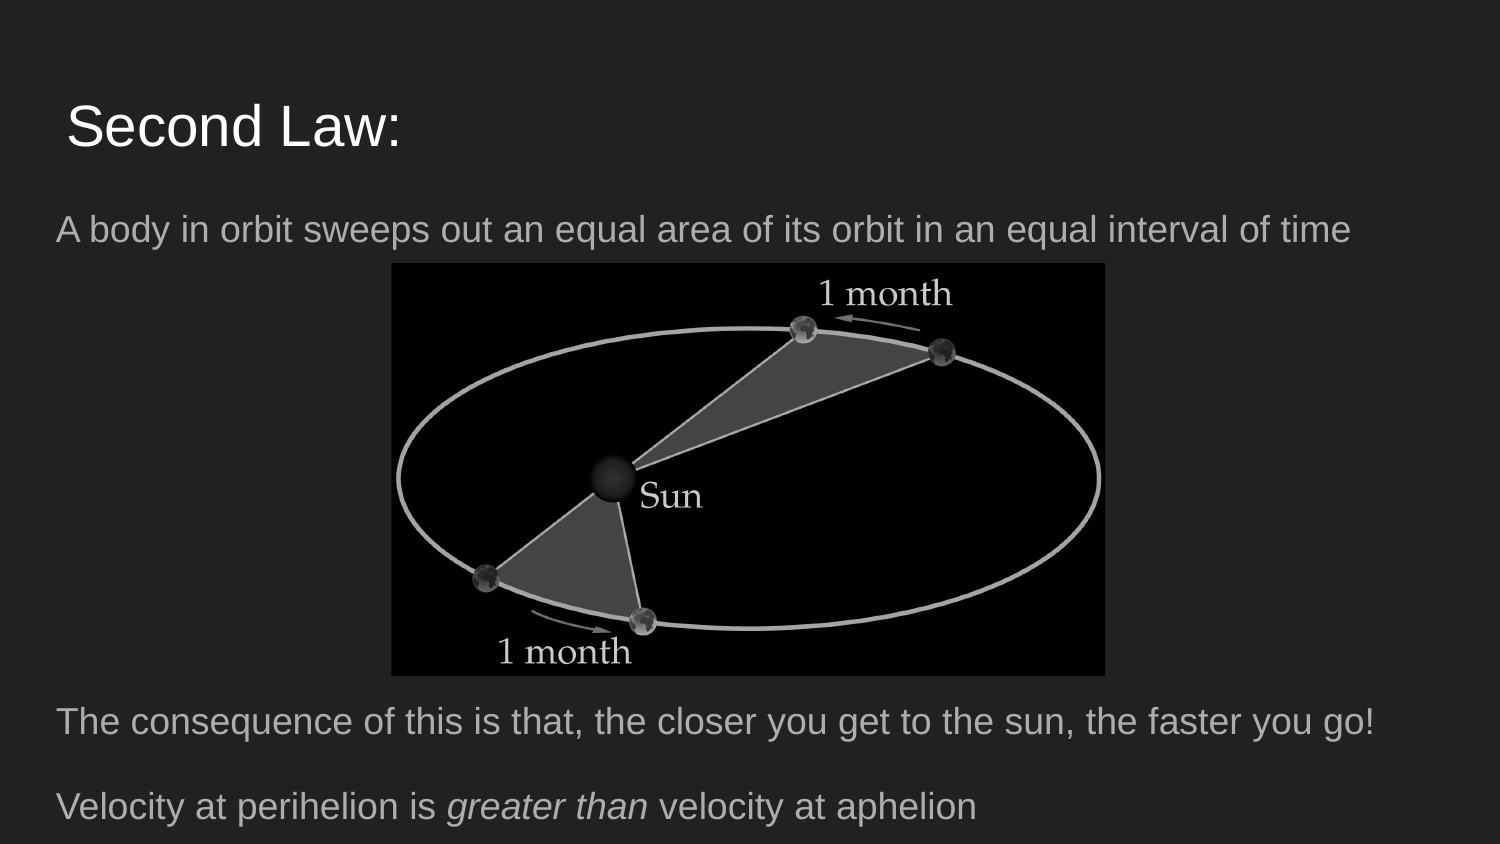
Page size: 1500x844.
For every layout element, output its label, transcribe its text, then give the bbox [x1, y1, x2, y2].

picture [390, 263, 1109, 676]
title Second Law: [51, 72, 1449, 167]
list A body in orbit sweeps out an equal area of its orbit in an equal interval of time [40, 183, 1439, 264]
list The consequence of this is that, the closer you get to the sun, the faster you go! Velocity at perihelion is greater than velocity at aphelion [40, 675, 1439, 827]
